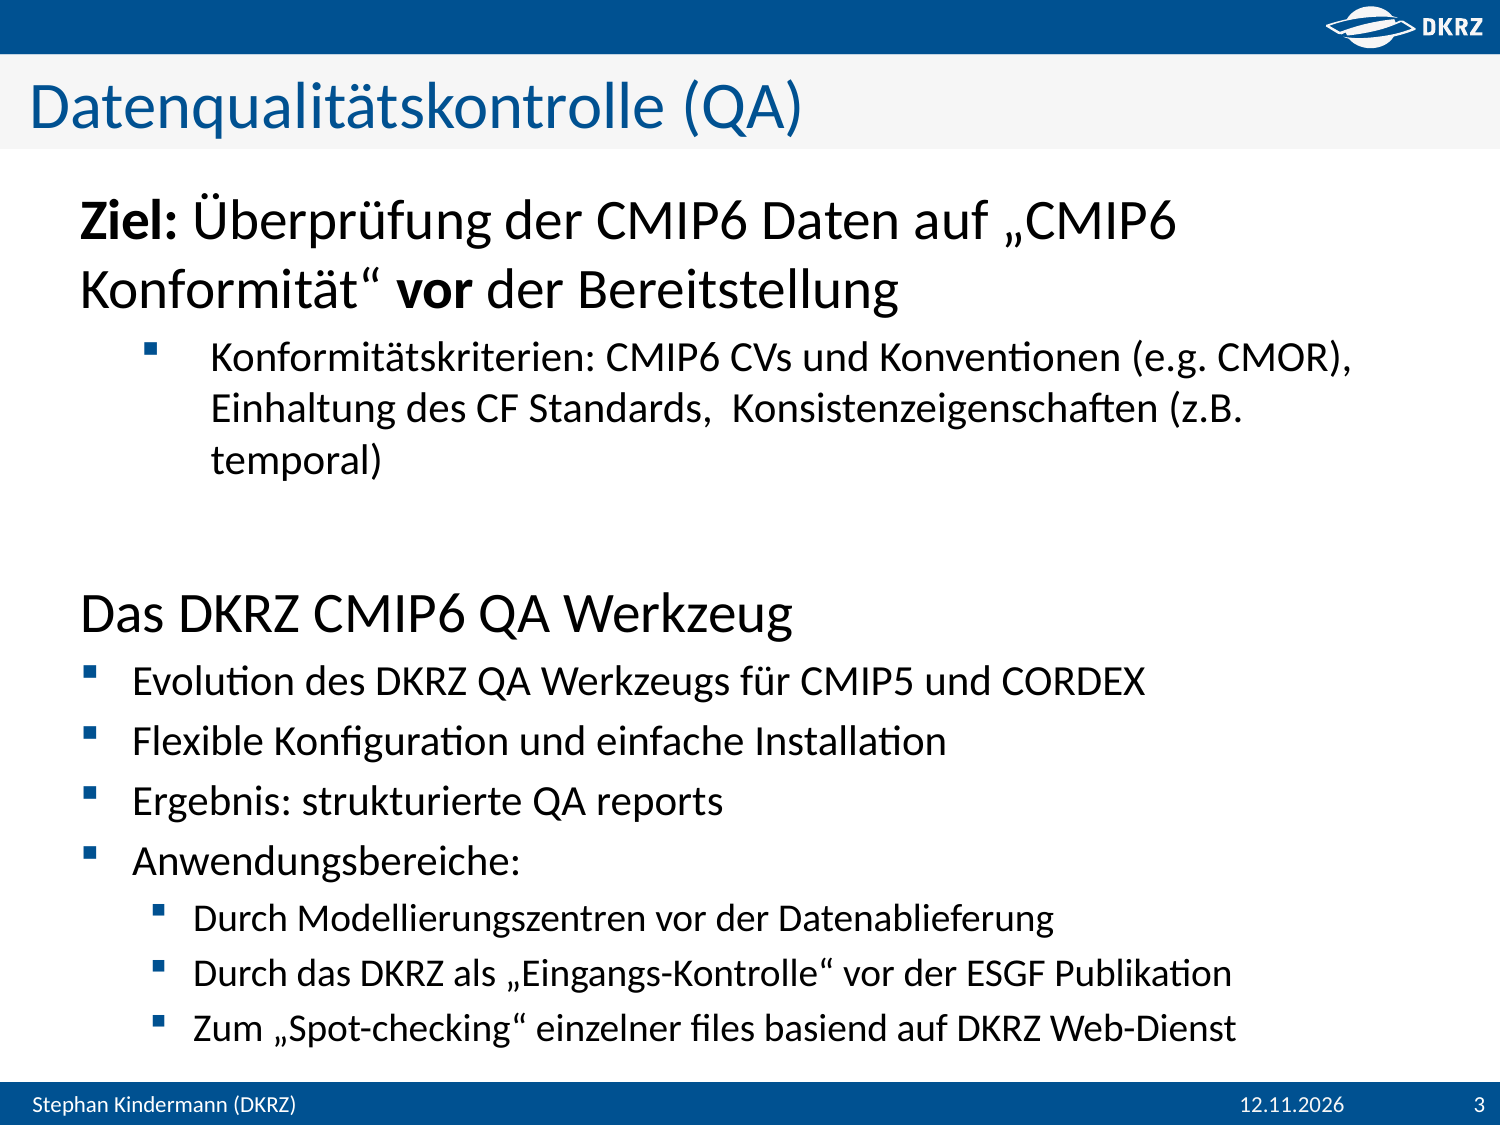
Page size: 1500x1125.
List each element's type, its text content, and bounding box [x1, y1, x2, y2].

slide_number 3 [1376, 1082, 1500, 1125]
list Ziel: Überprüfung der CMIP6 Daten auf „CMIP6 Konformität“ vor der Bereitstellung Konformitätskriterien: CMIP6 CVs und Konventionen (e.g. CMOR), Einhaltung des CF Standards, Konsistenzeigenschaften (z.B. temporal) Das DKRZ CMIP6 QA Werkzeug Evolution des DKRZ QA Werkzeugs für CMIP5 und CORDEX Flexible Konfiguration und einfache Installation Ergebnis: strukturierte QA reports Anwendungsbereiche: Durch Modellierungszentren vor der Datenablieferung Durch das DKRZ als „Eingangs-Kontrolle“ vor der ESGF Publikation Zum „Spot-checking“ einzelner files basiend auf DKRZ Web-Dienst [64, 172, 1437, 1059]
title Datenqualitätskontrolle (QA) [0, 54, 1500, 149]
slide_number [1187, 1082, 1360, 1125]
